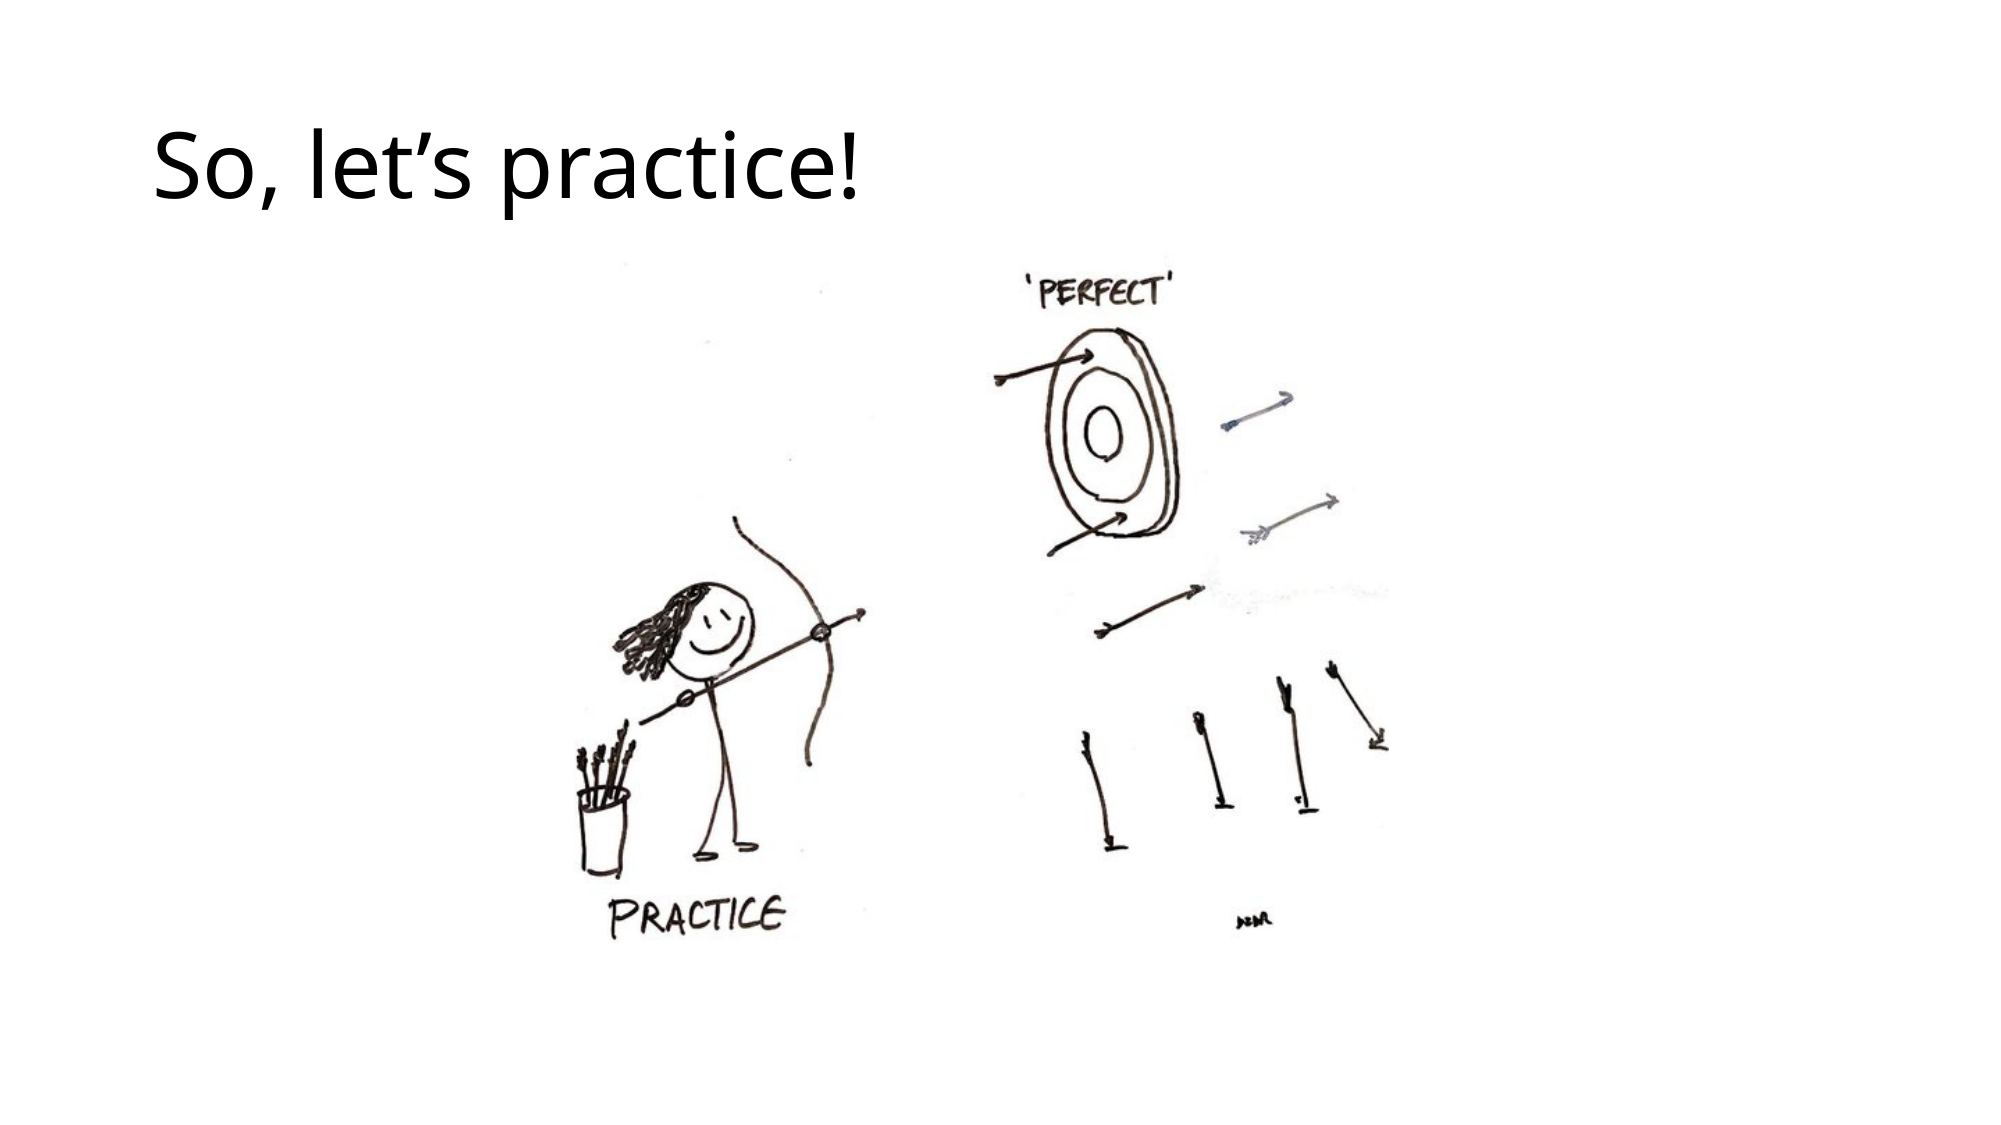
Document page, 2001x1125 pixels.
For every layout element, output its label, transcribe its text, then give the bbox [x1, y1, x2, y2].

title So, let’s practice! [137, 59, 1863, 278]
picture [552, 227, 1389, 951]
